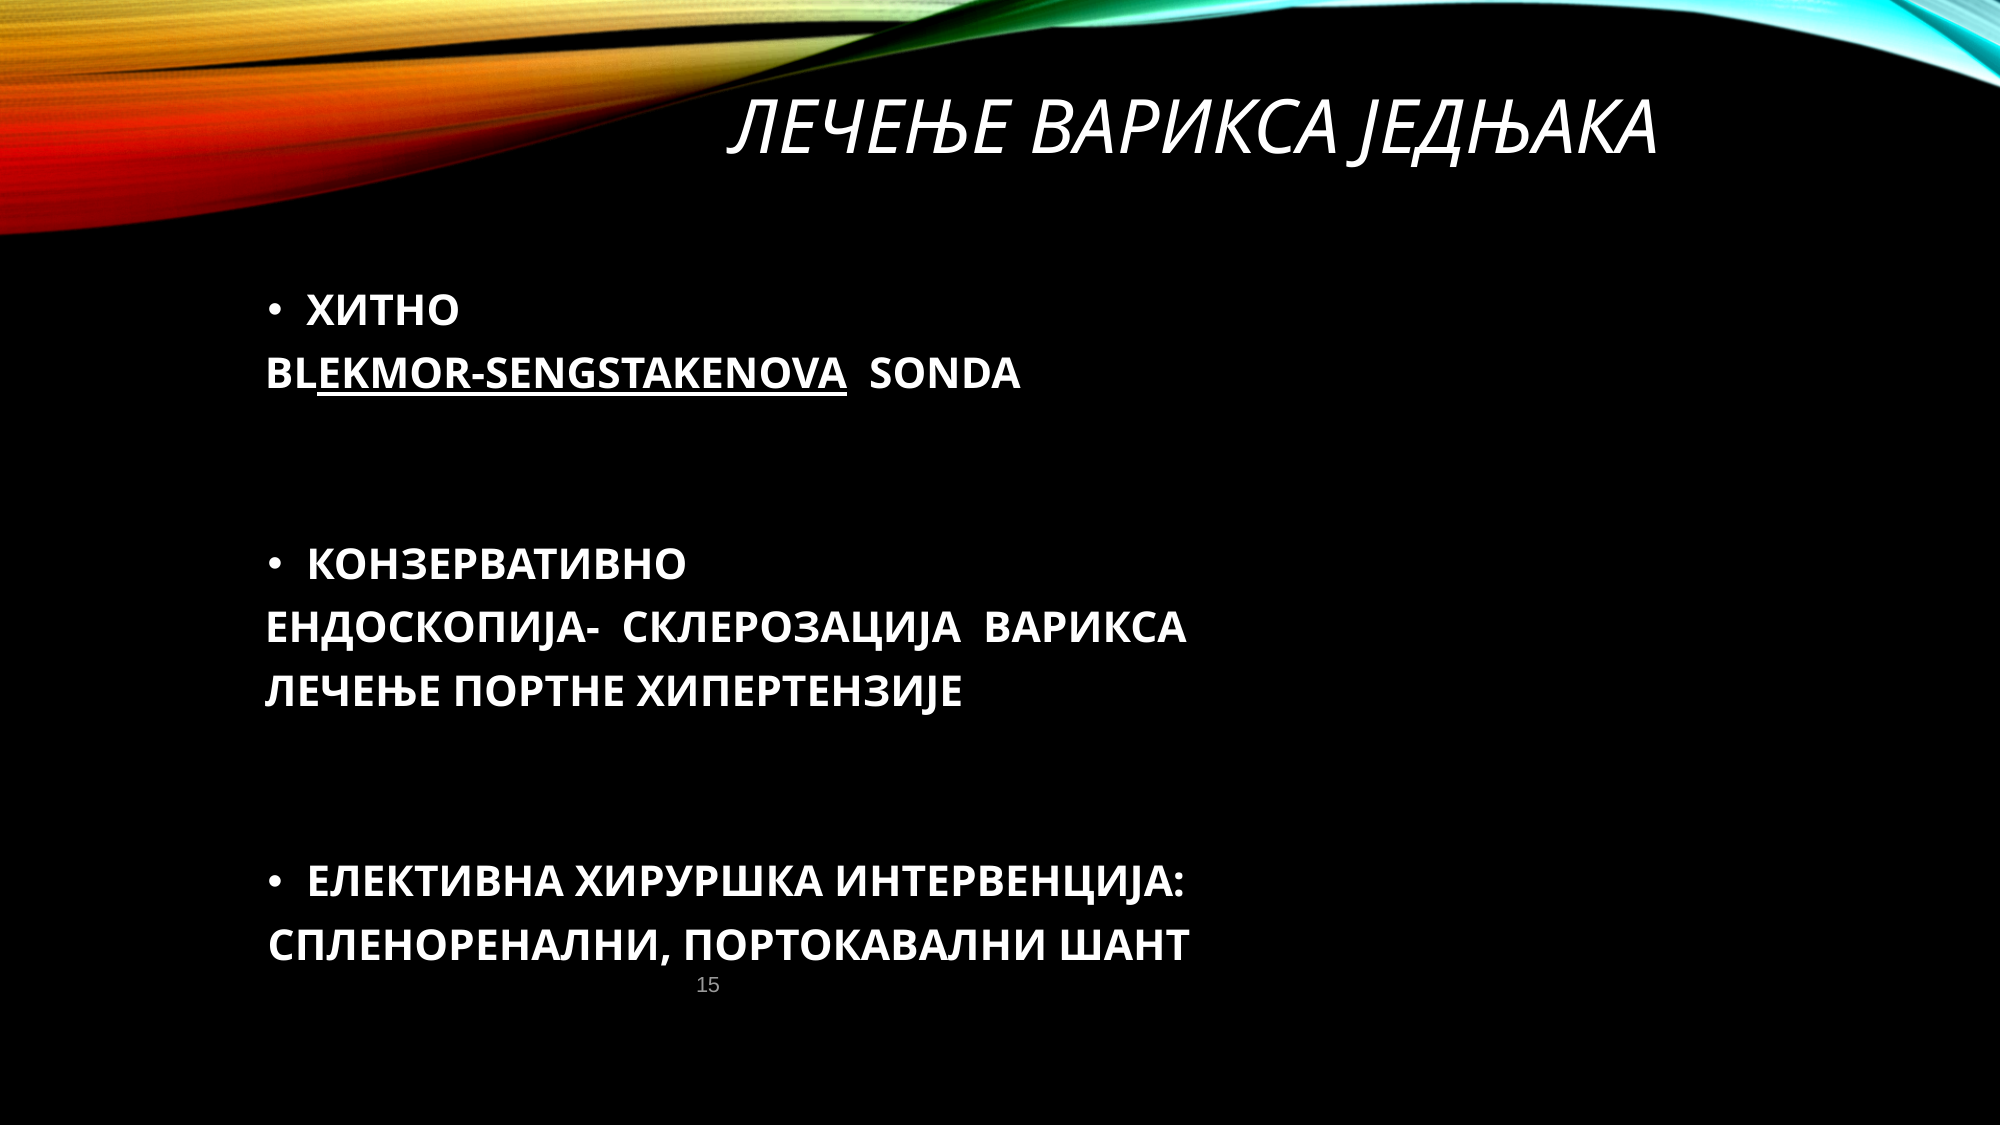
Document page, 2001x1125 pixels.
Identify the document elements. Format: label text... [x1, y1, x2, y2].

slide_number 15 [384, 958, 735, 1009]
title ЛЕЧЕЊЕ ВАРИКСА ЈЕДЊАКА [324, 23, 1675, 235]
picture [0, 0, 2000, 237]
list ХИТНО BLEKMOR-SENGSTAKENOVA SONDA КОНЗЕРВАТИВНО ЕНДОСКОПИЈА- СКЛЕРОЗАЦИЈА ВАРИКСА ЛЕЧЕЊЕ ПОРТНЕ ХИПЕРТЕНЗИЈЕ ЕЛЕКТИВНА ХИРУРШКА ИНТЕРВЕНЦИЈА: СПЛЕНОРЕНАЛНИ, ПОРТОКАВАЛНИ ШАНТ [249, 281, 1750, 1043]
